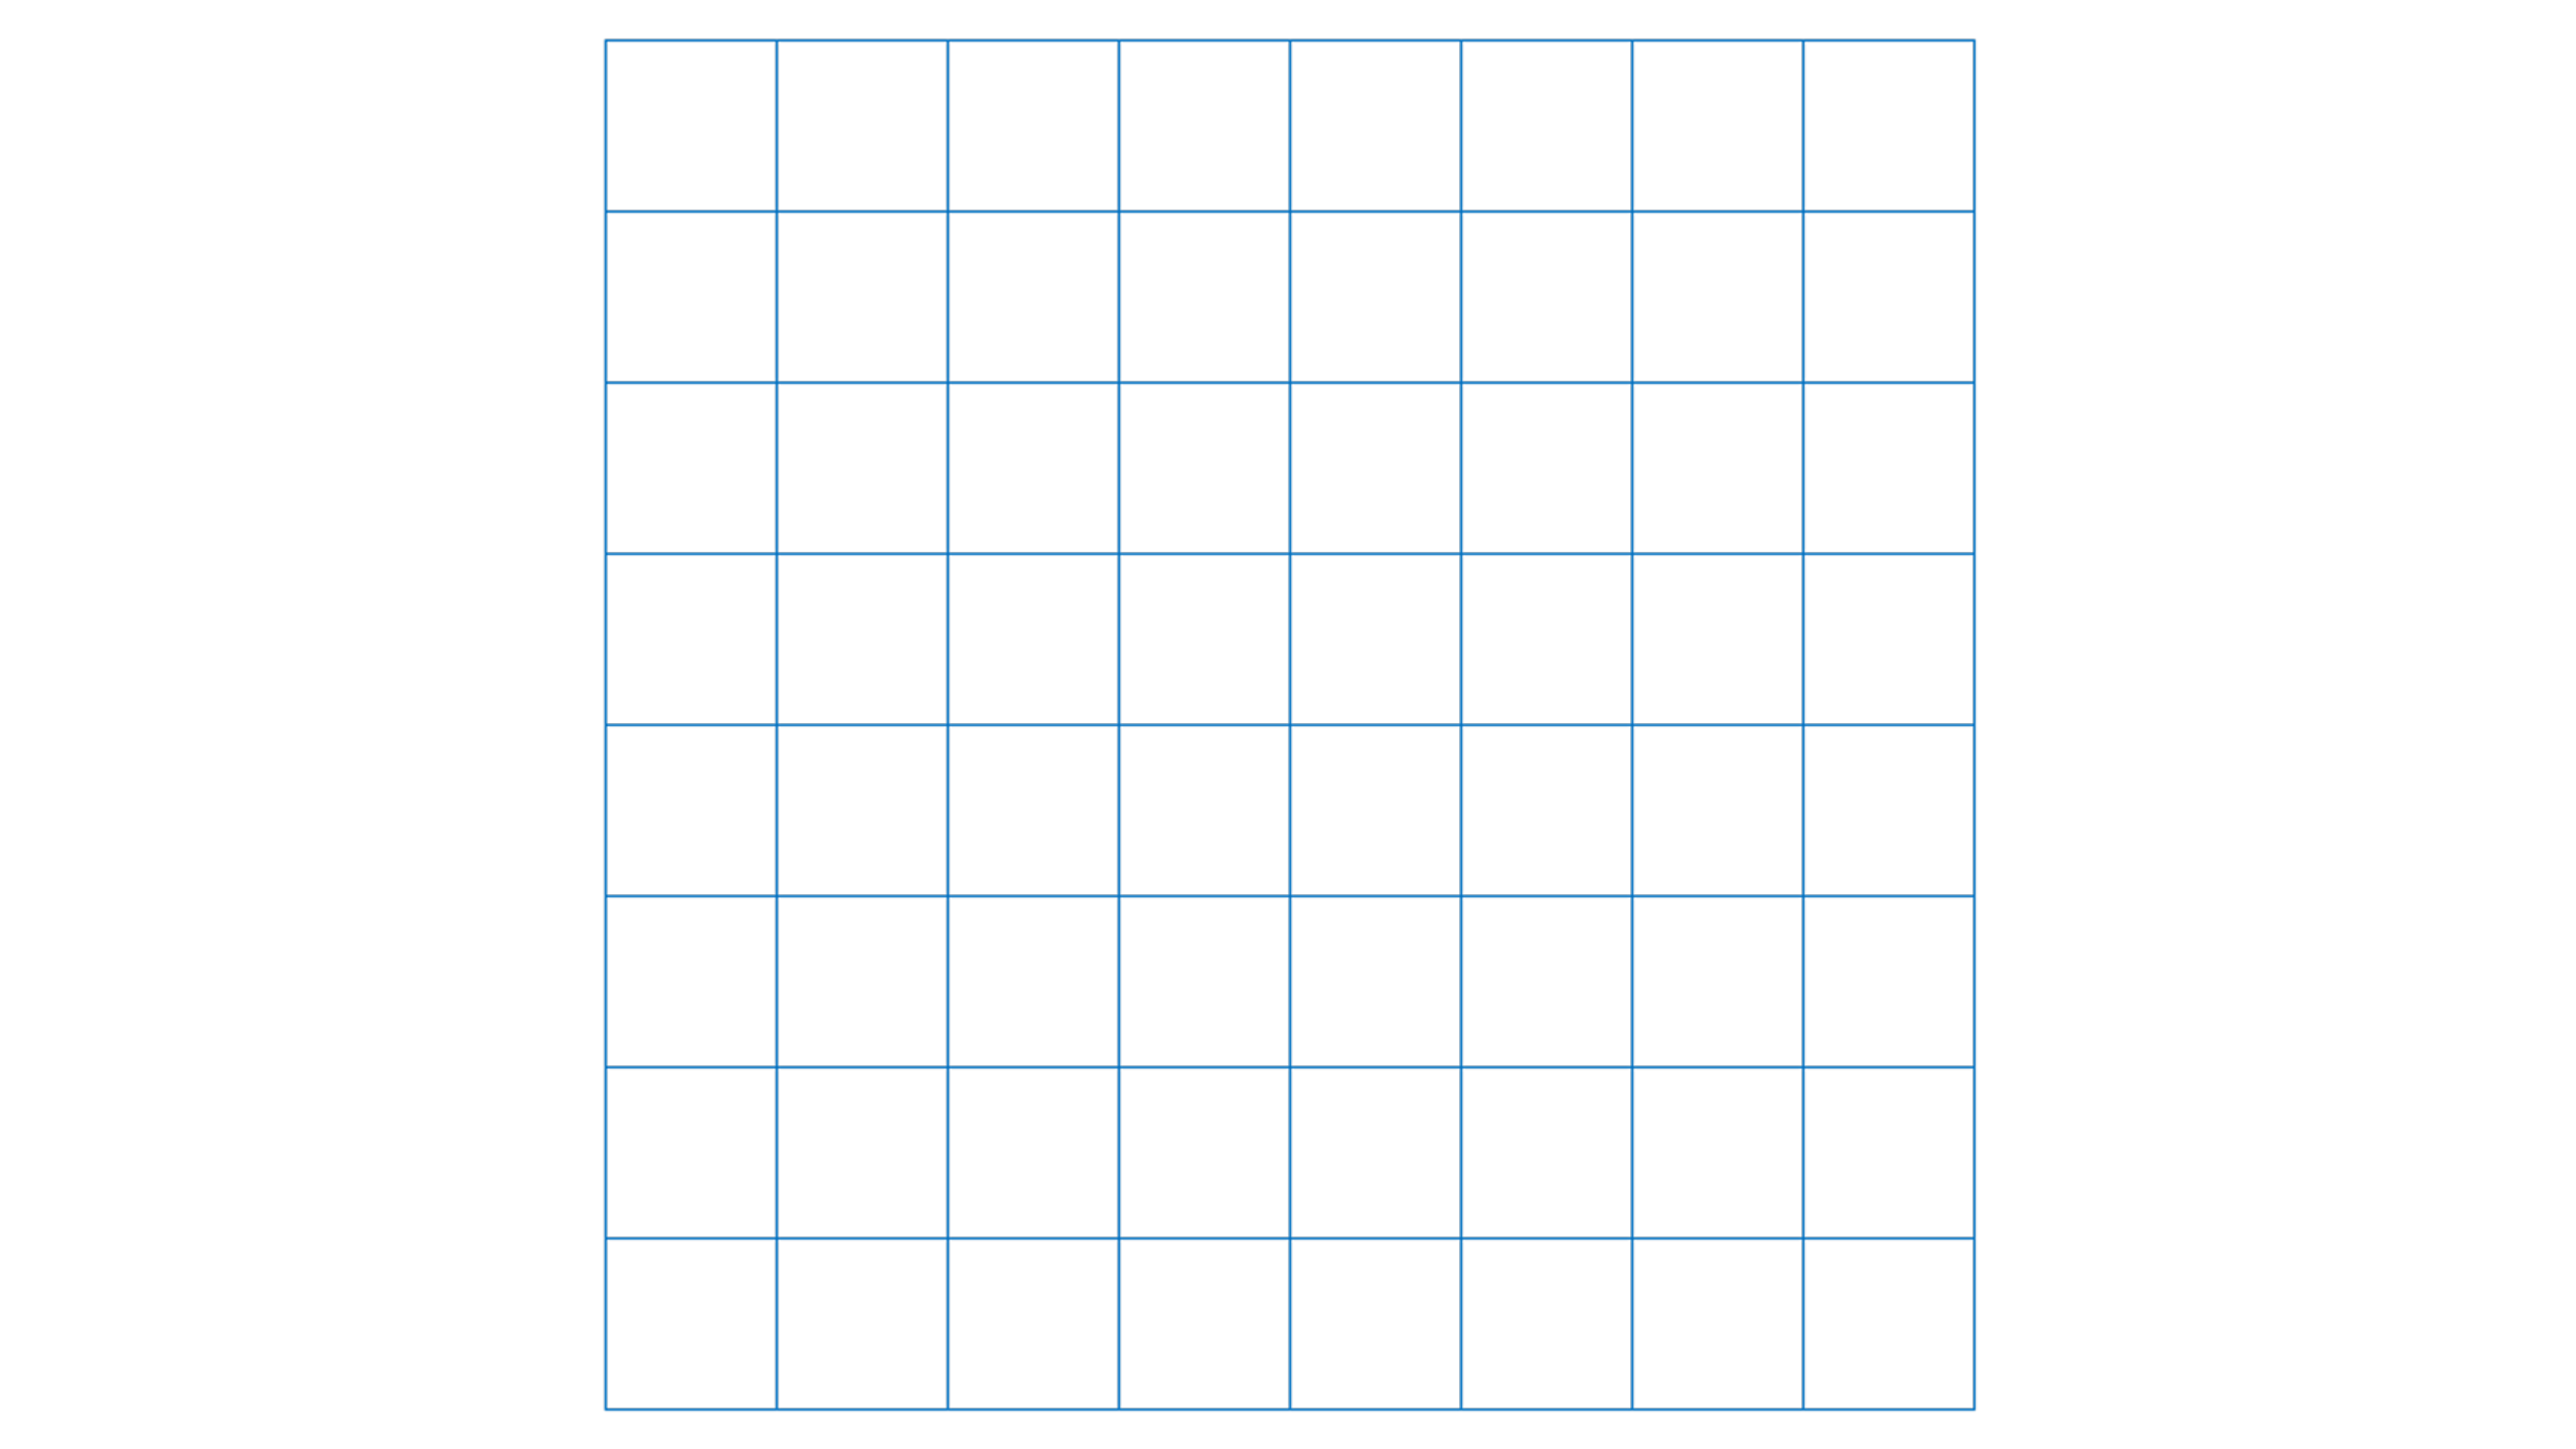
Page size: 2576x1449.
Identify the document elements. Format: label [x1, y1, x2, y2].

picture [597, 30, 1992, 1428]
